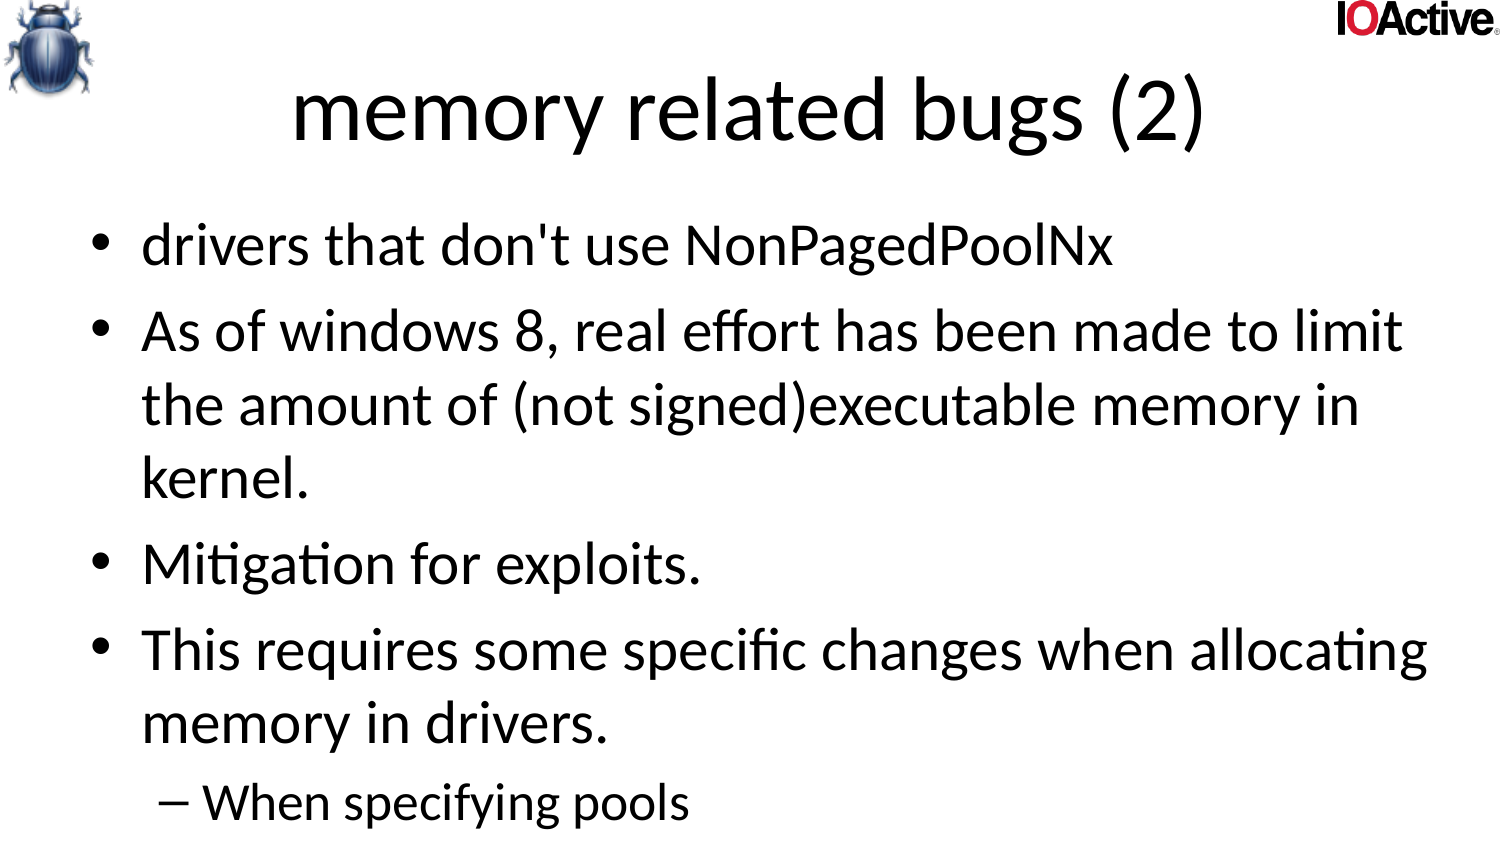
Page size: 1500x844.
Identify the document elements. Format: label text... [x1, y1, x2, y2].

picture [1337, 0, 1500, 36]
title memory related bugs (2) [75, 33, 1425, 175]
list drivers that don't use NonPagedPoolNx As of windows 8, real effort has been made to limit the amount of (not signed)executable memory in kernel. Mitigation for exploits. This requires some specific changes when allocating memory in drivers. When specifying pools [75, 196, 1500, 844]
picture [0, 0, 101, 101]
